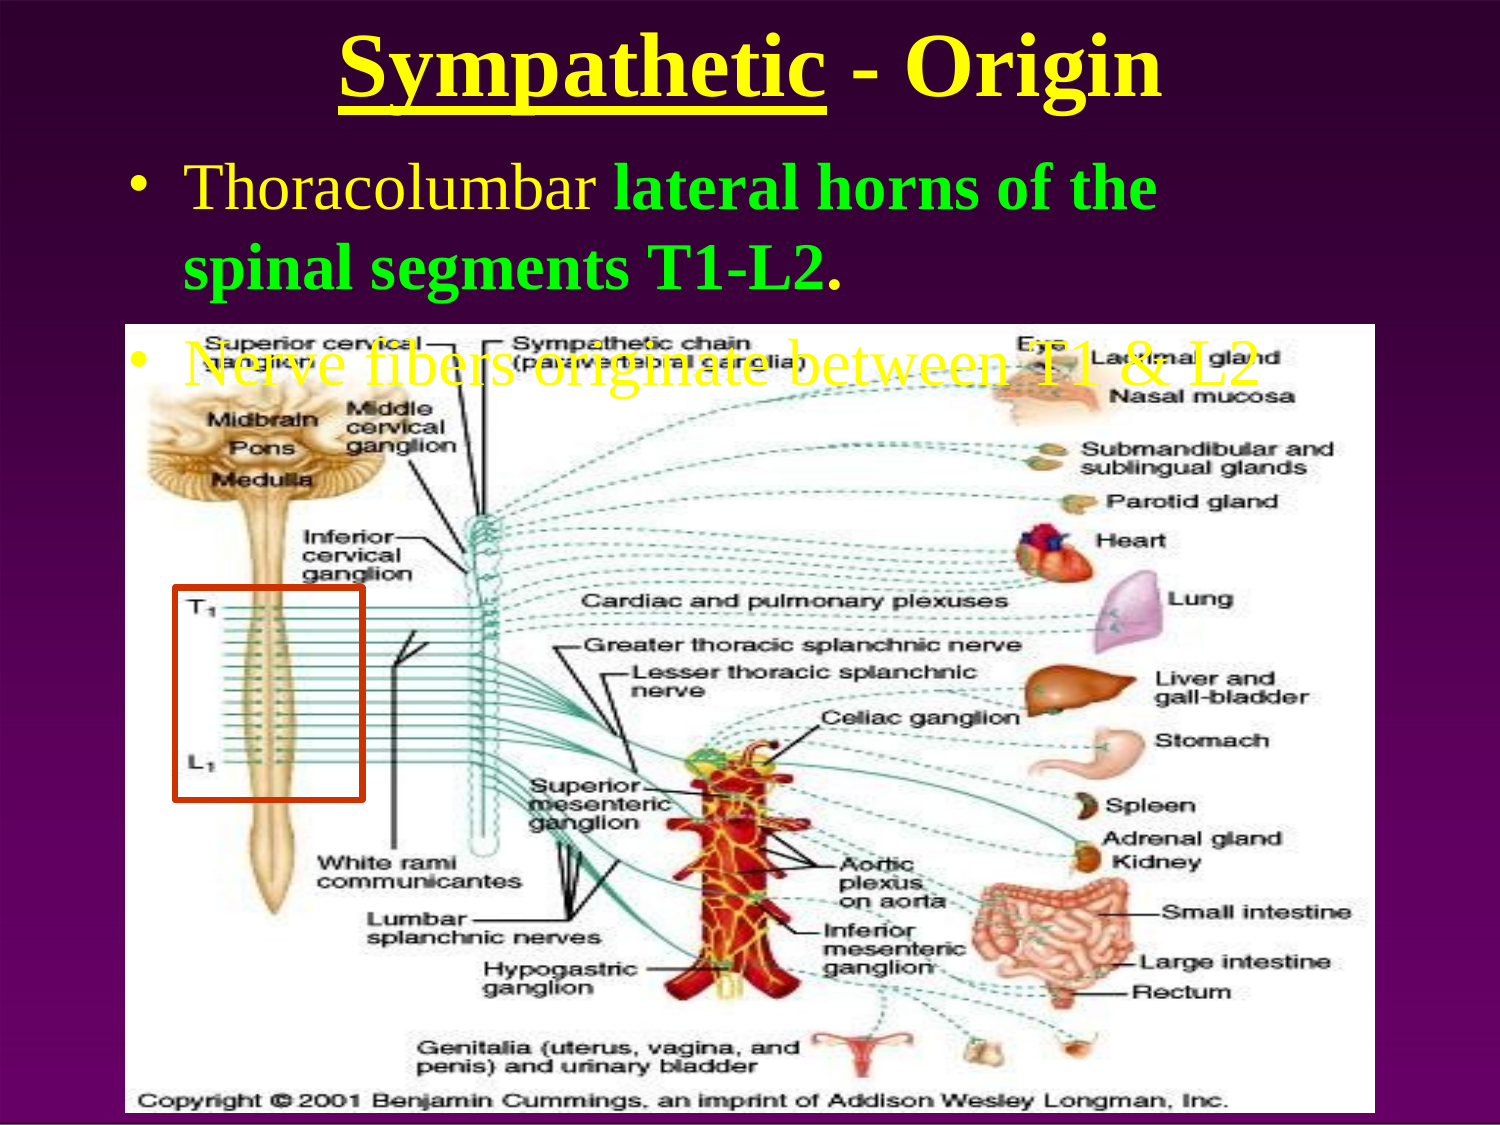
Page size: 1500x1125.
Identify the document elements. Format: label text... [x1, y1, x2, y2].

text_box [174, 587, 363, 800]
title Sympathetic - Origin [335, 4, 1165, 142]
picture [0, 0, 1500, 1125]
text_box [125, 324, 1375, 1113]
text_box Thoracolumbar lateral horns of the spinal segments T1-L2. Nerve fibers originate between T1 & L2 [125, 142, 1344, 399]
